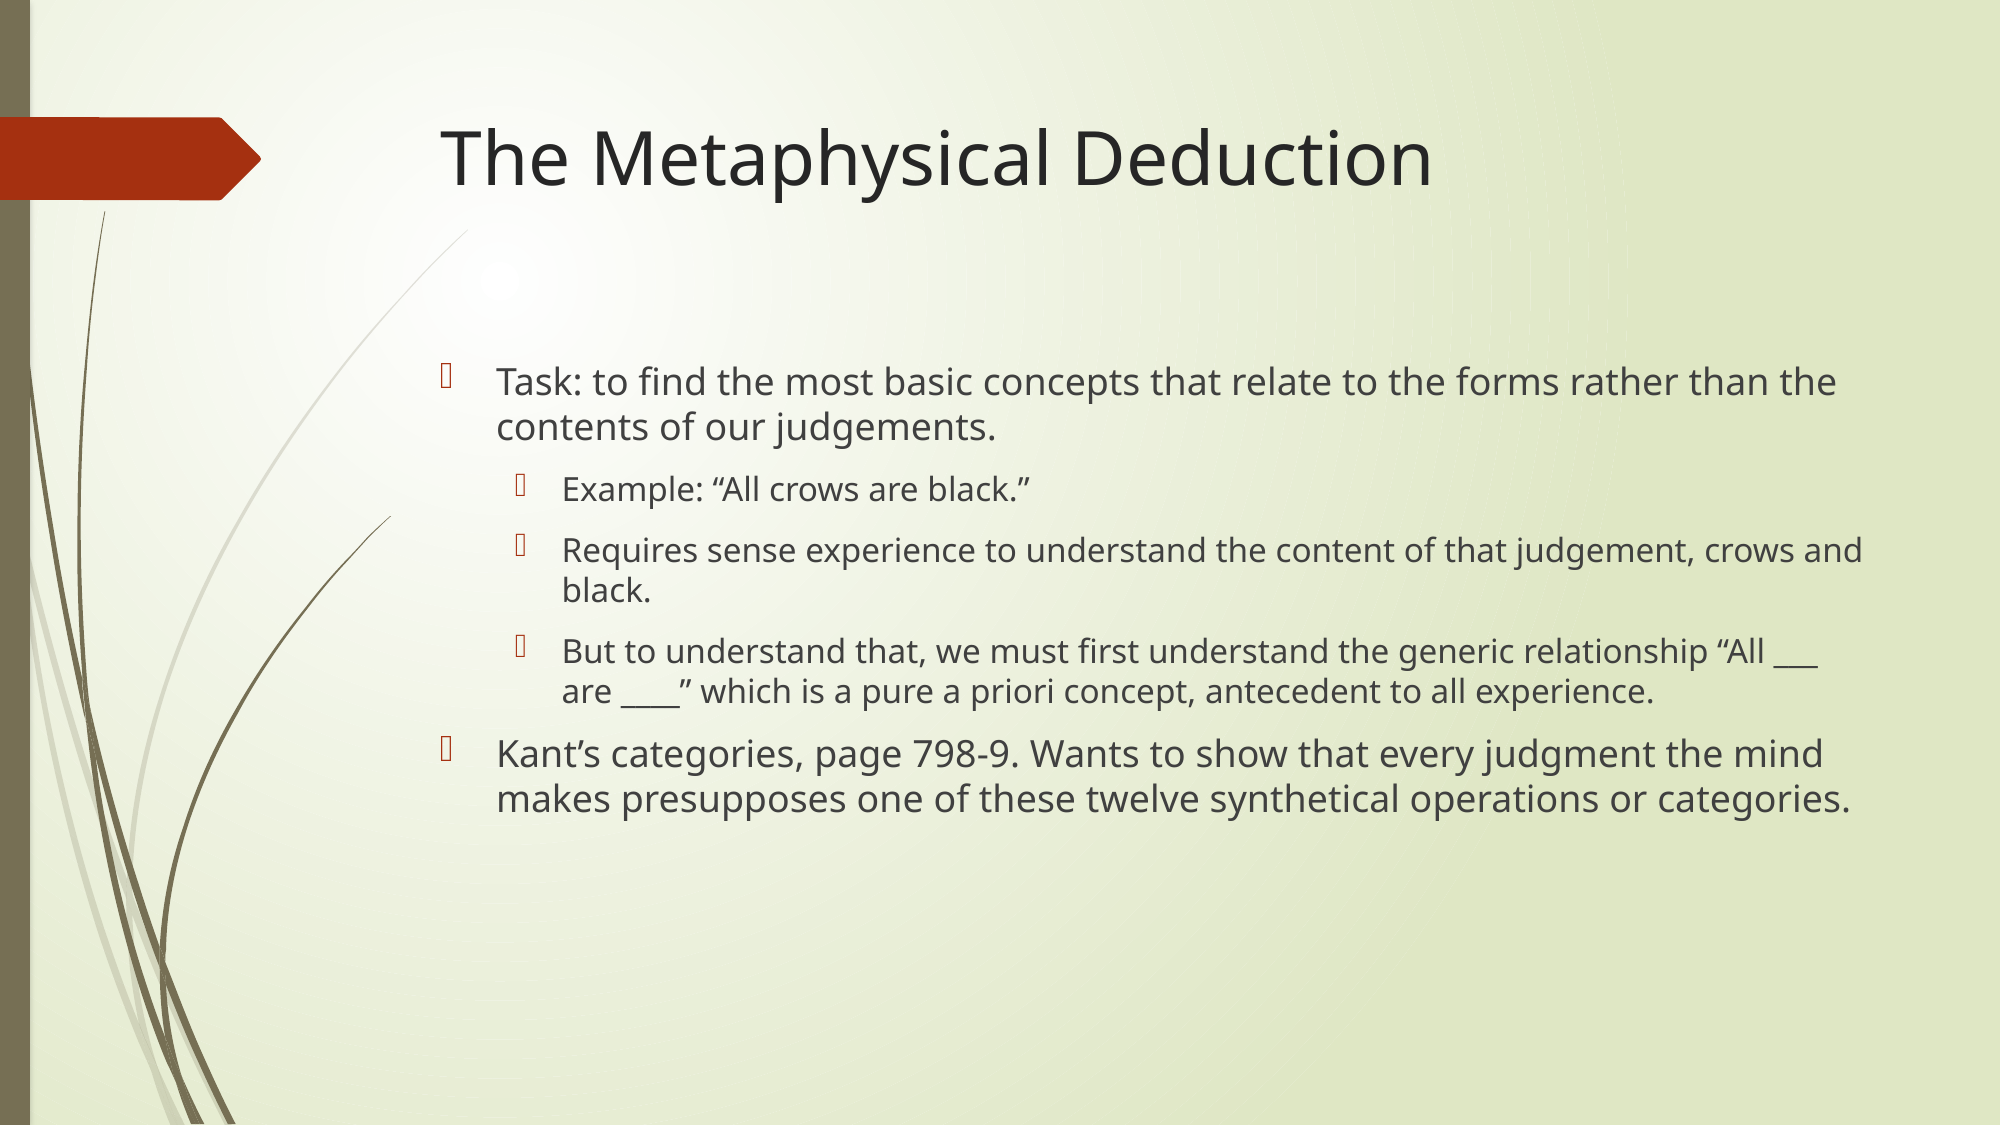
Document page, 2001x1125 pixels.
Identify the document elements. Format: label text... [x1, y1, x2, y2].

list Task: to find the most basic concepts that relate to the forms rather than the contents of our judgements. Example: “All crows are black.” Requires sense experience to understand the content of that judgement, crows and black. But to understand that, we must first understand the generic relationship “All ___ are ____” which is a pure a priori concept, antecedent to all experience. Kant’s categories, page 798-9. Wants to show that every judgment the mind makes presupposes one of these twelve synthetical operations or categories. [424, 350, 1888, 970]
title The Metaphysical Deduction [425, 102, 1888, 313]
